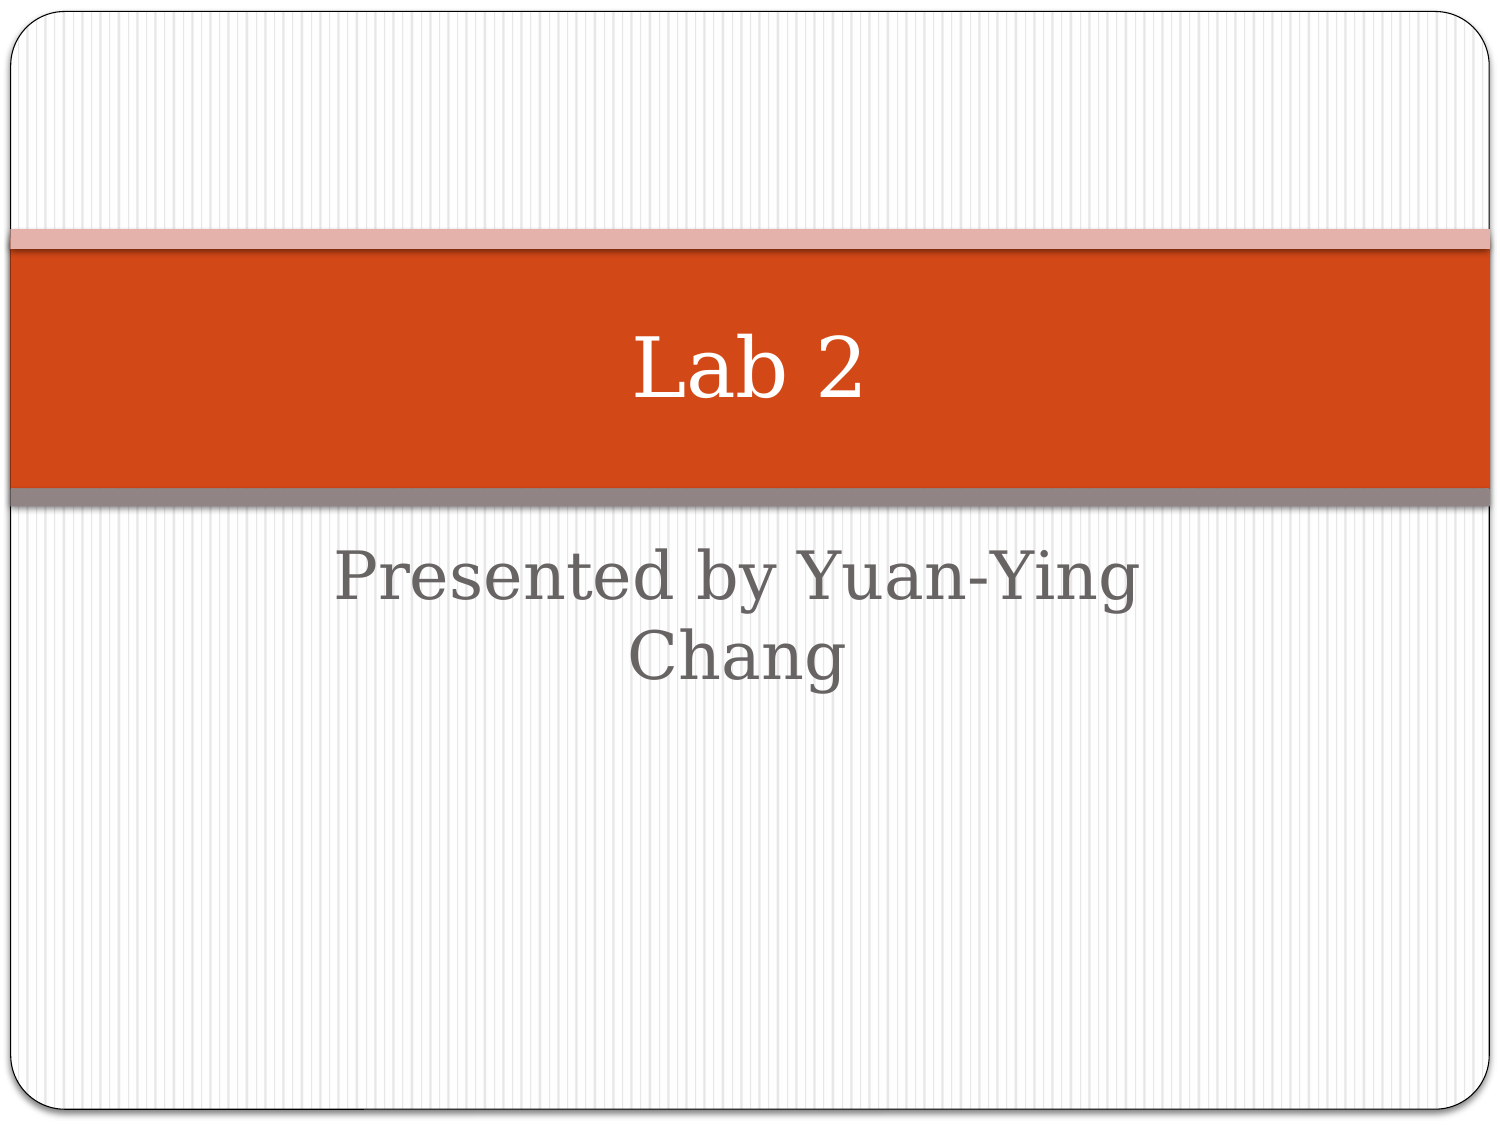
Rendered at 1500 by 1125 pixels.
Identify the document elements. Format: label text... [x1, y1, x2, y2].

title Lab 2 [75, 247, 1425, 489]
subtitle Presented by Yuan-Ying Chang [212, 525, 1263, 788]
